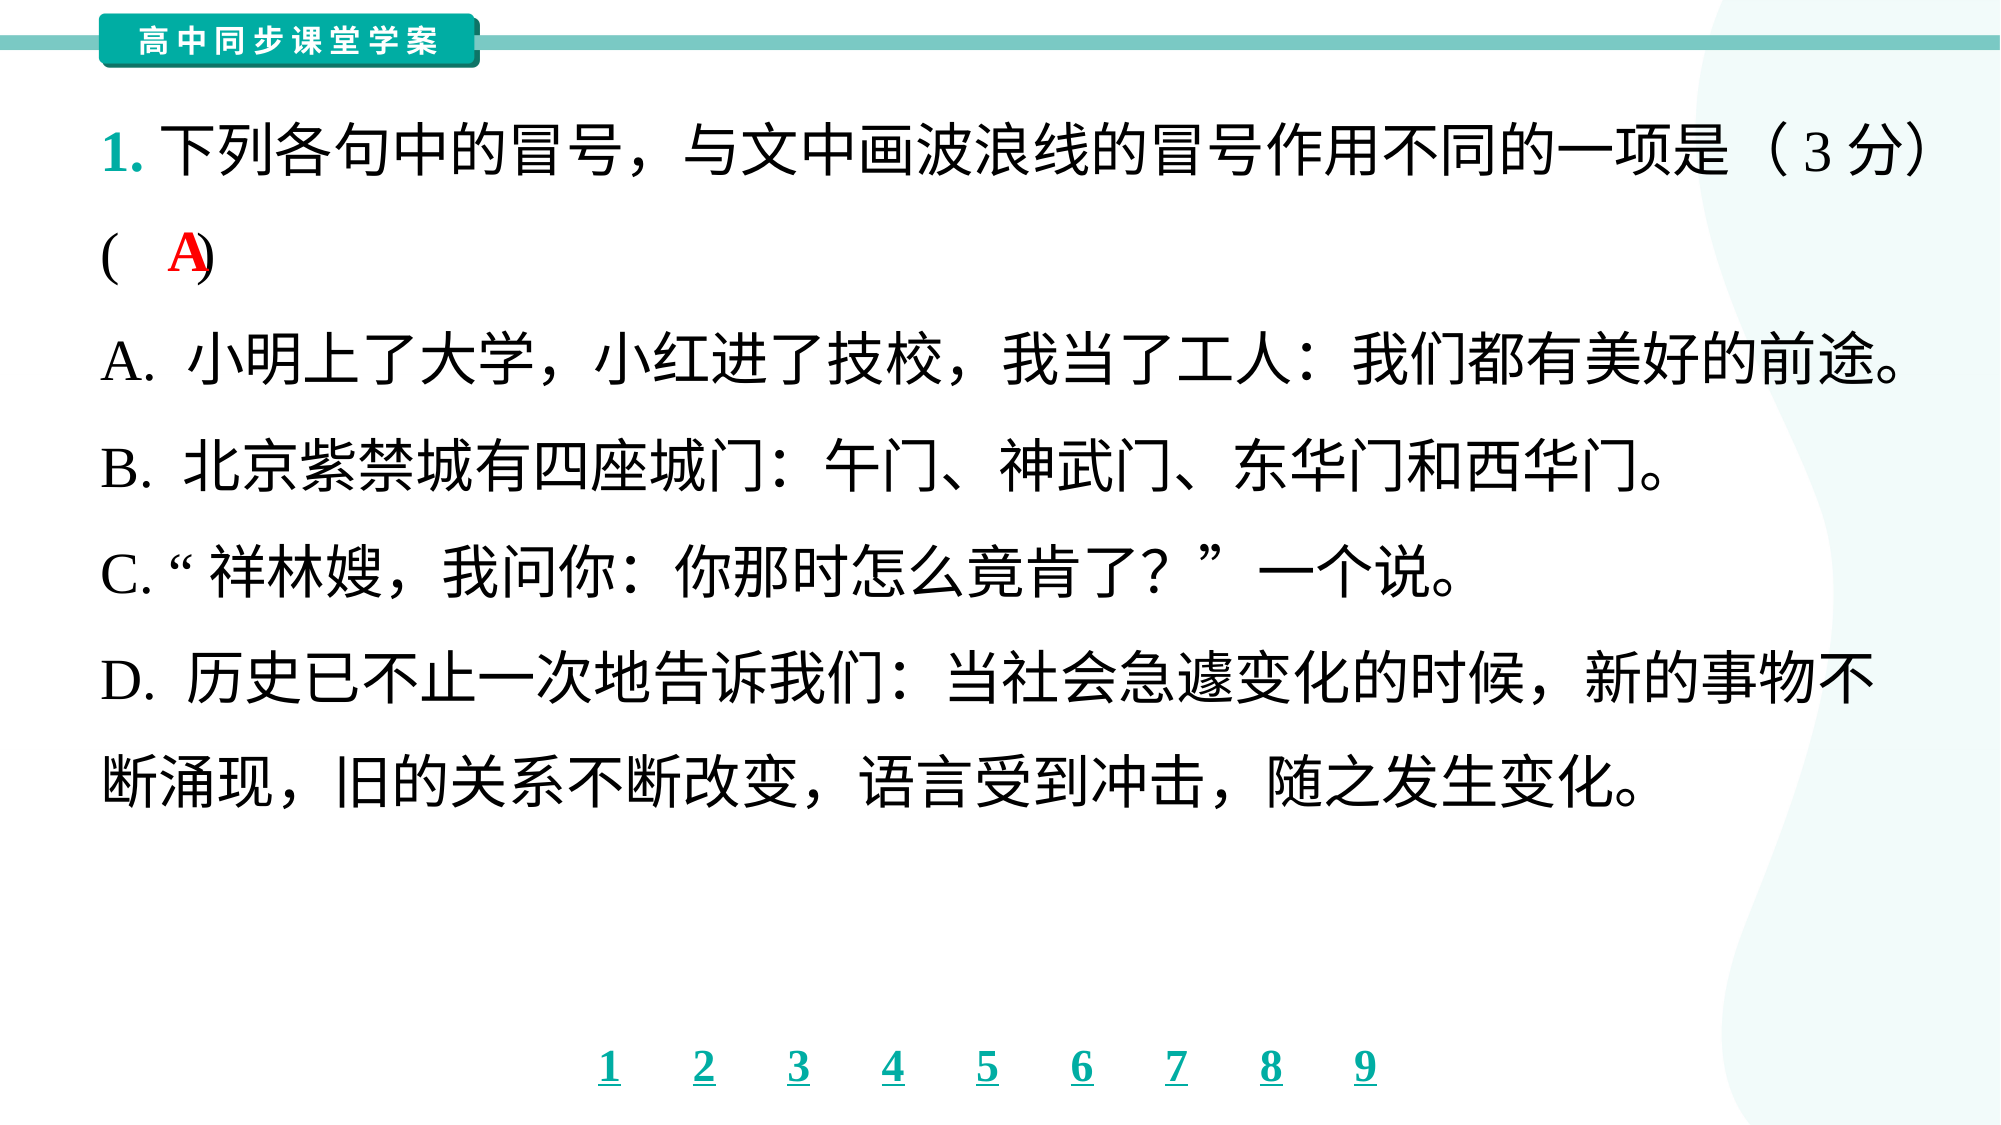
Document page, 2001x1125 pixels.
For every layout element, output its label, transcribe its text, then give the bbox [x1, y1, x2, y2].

text_box A [145, 180, 231, 273]
text_box A. 小明上了大学，小红进了技校，我当了工人：我们都有美好的前途。 B. 北京紫禁城有四座城门：午门、神武门、东华门和西华门。 C. “祥林嫂，我问你：你那时怎么竟肯了？”一个说。 D. 历史已不止一次地告诉我们：当社会急遽变化的时候，新的事物不 断涌现，旧的关系不断改变，语言受到冲击，随之发生变化。 [100, 286, 1899, 805]
picture [0, 0, 2000, 1125]
text_box 1.下列各句中的冒号，与文中画波浪线的冒号作用不同的一项是（3分） ( ) [100, 76, 1899, 274]
